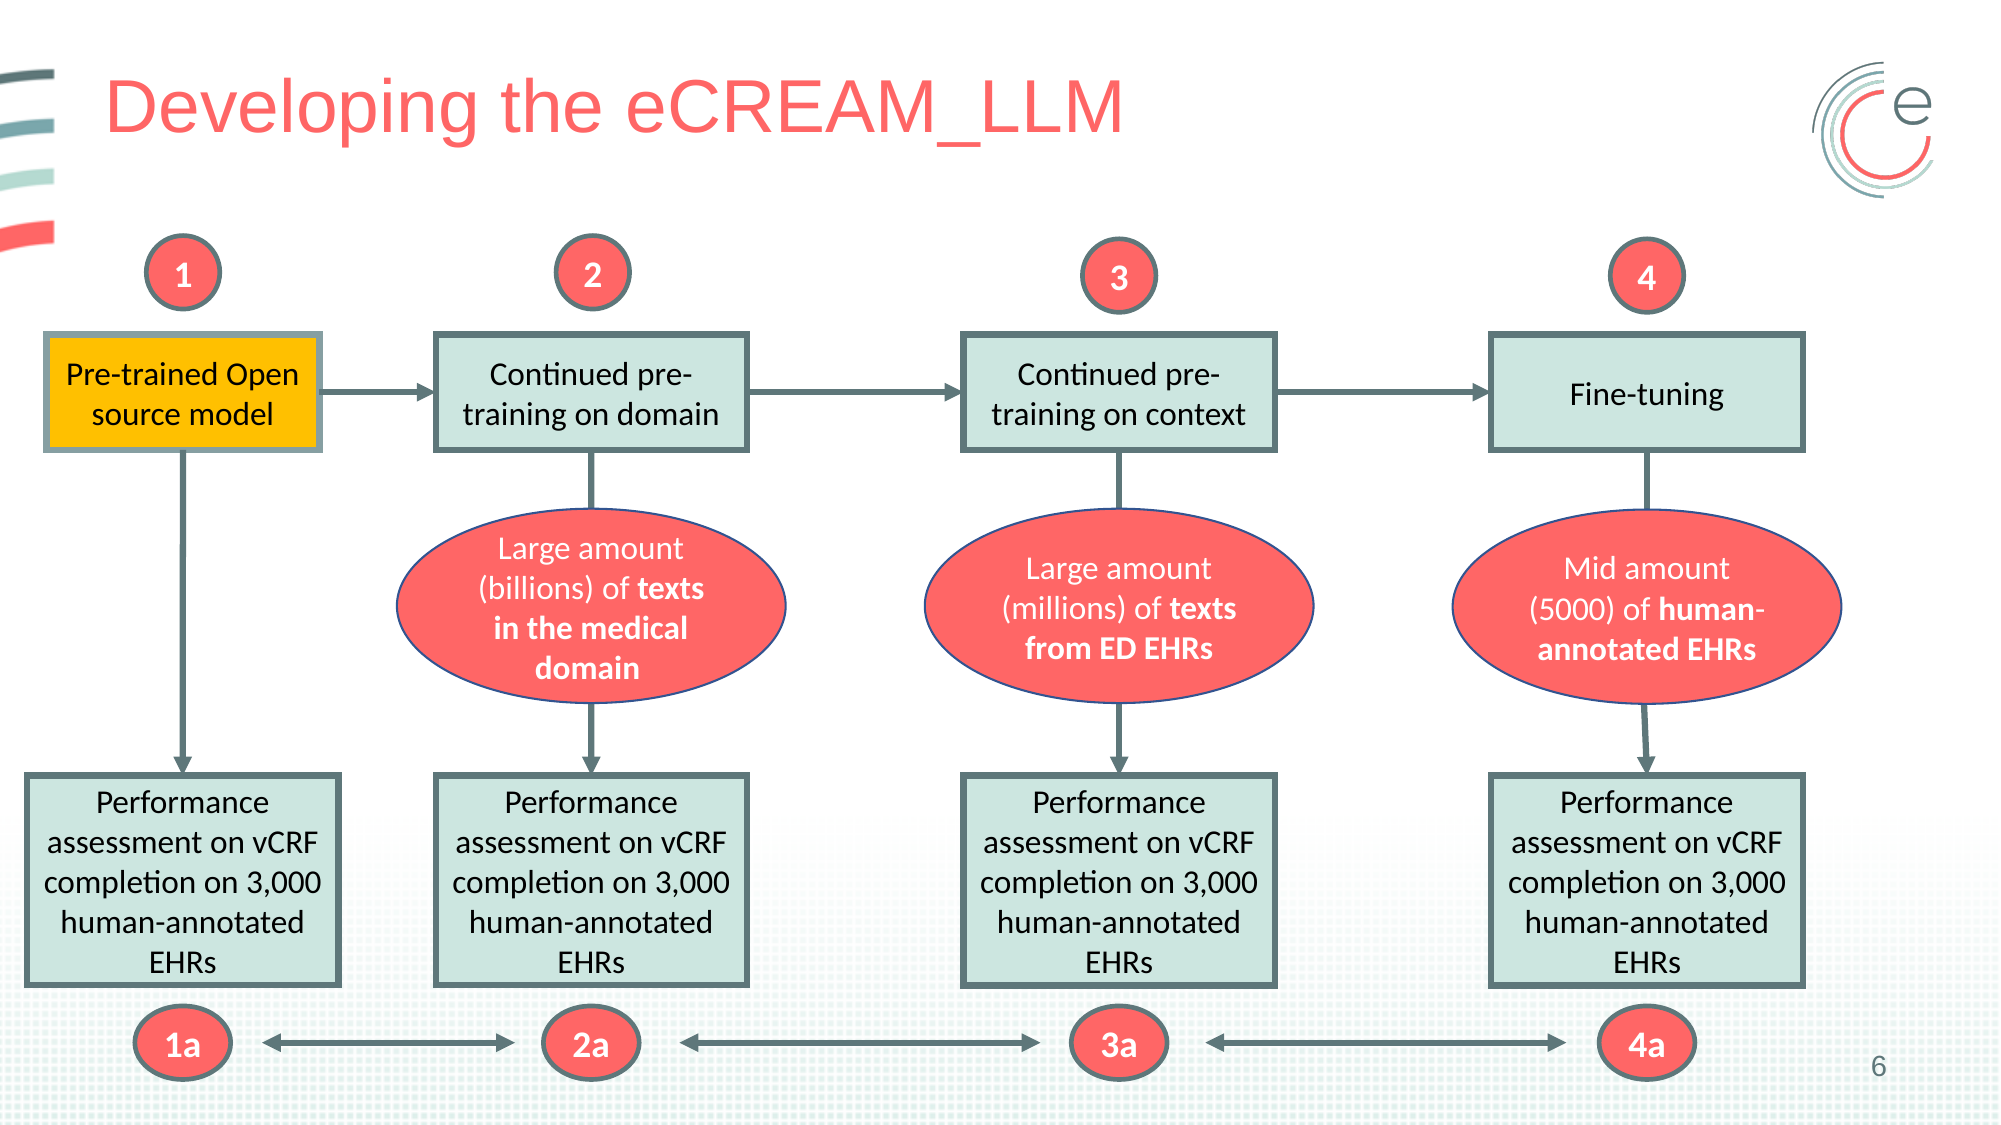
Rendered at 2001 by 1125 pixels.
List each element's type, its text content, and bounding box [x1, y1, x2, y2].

text_box Mid amount (5000) of human-annotated EHRs [1451, 508, 1843, 705]
text_box Large amount (billions) of texts in the medical domain [395, 507, 787, 705]
text_box Large amount (millions) of texts from ED EHRs [923, 507, 1315, 705]
text_box Performance assessment on vCRF completion on 3,000 human-annotated EHRs [962, 774, 1276, 986]
text_box Continued pre-training on domain [435, 333, 748, 451]
text_box 3 [1081, 237, 1157, 314]
text_box 4 [1609, 237, 1685, 314]
text_box Fine-tuning [1490, 333, 1804, 451]
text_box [1643, 695, 1647, 776]
text_box 3a [1070, 1004, 1169, 1081]
text_box 4a [1598, 1004, 1696, 1081]
text_box 2a [542, 1004, 641, 1081]
text_box 1a [133, 1004, 232, 1081]
picture [0, 0, 2001, 1125]
text_box 1 [145, 234, 221, 311]
text_box Performance assessment on vCRF completion on 3,000 human-annotated EHRs [26, 774, 339, 986]
text_box Continued pre-training on context [962, 333, 1276, 451]
text_box Pre-trained Open source model [45, 333, 320, 451]
text_box 2 [555, 234, 631, 311]
text_box Performance assessment on vCRF completion on 3,000 human-annotated EHRs [435, 774, 748, 986]
title Developing the eCREAM_LLM [89, 59, 1779, 183]
text_box Performance assessment on vCRF completion on 3,000 human-annotated EHRs [1490, 774, 1804, 986]
